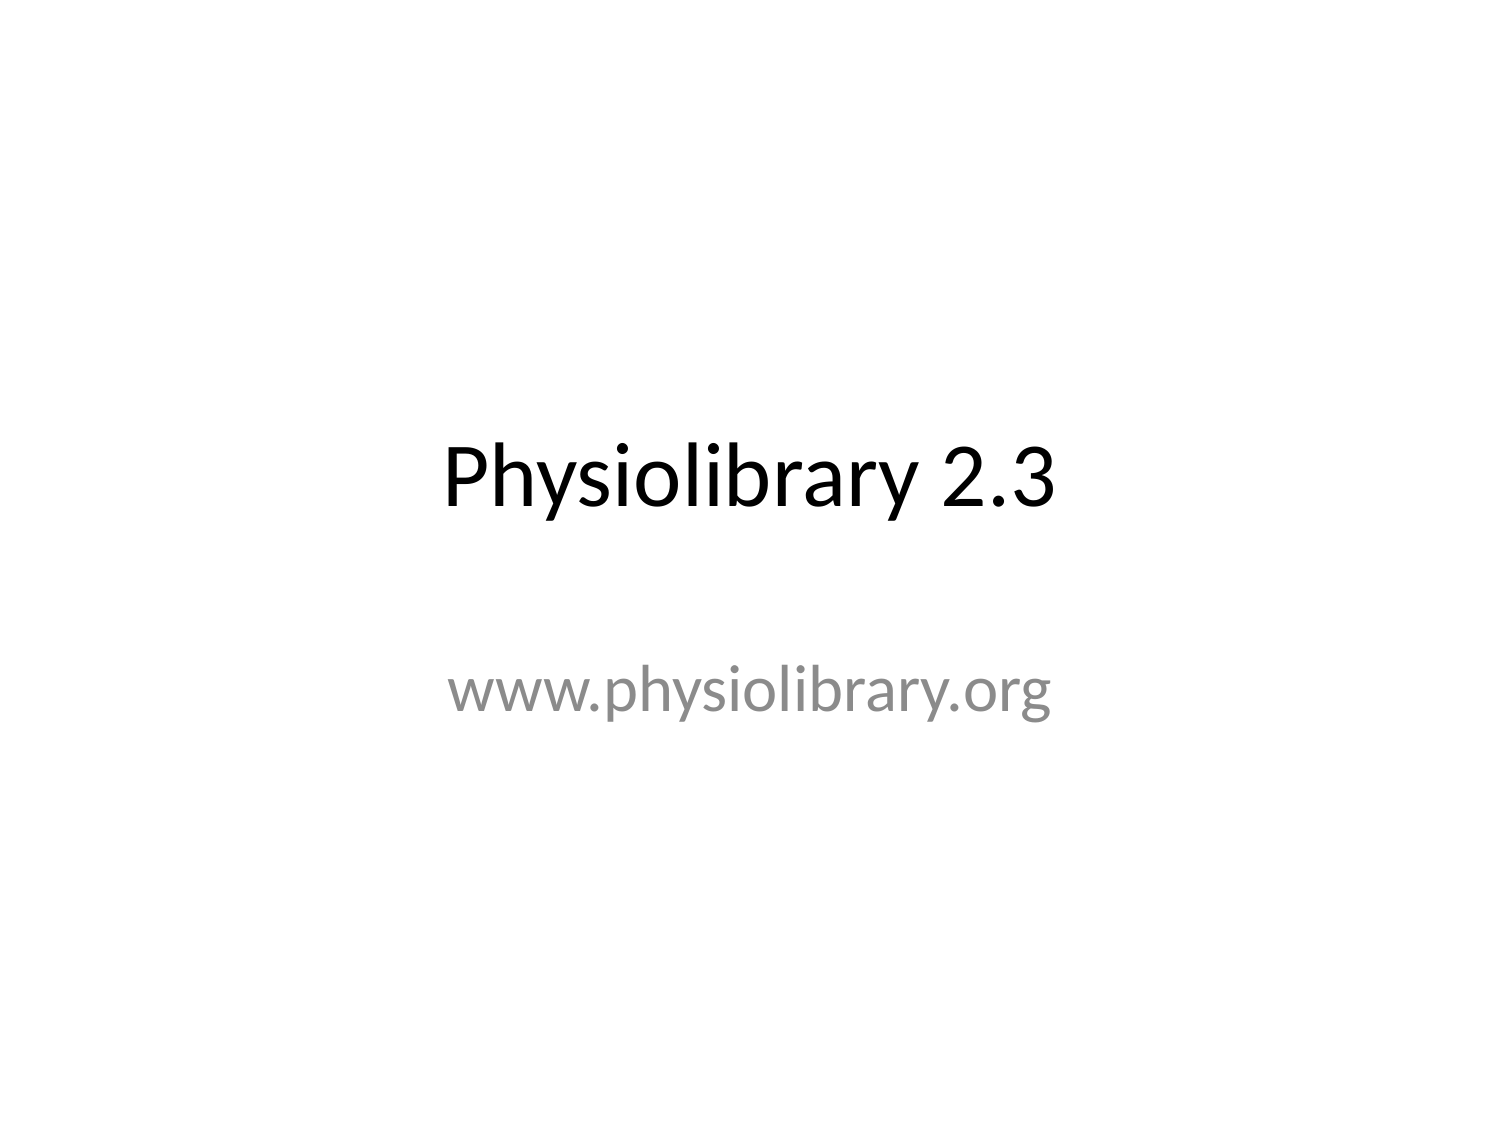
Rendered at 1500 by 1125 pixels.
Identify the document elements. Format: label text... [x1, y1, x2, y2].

subtitle www.physiolibrary.org [225, 637, 1275, 925]
title Physiolibrary 2.3 [112, 349, 1388, 591]
